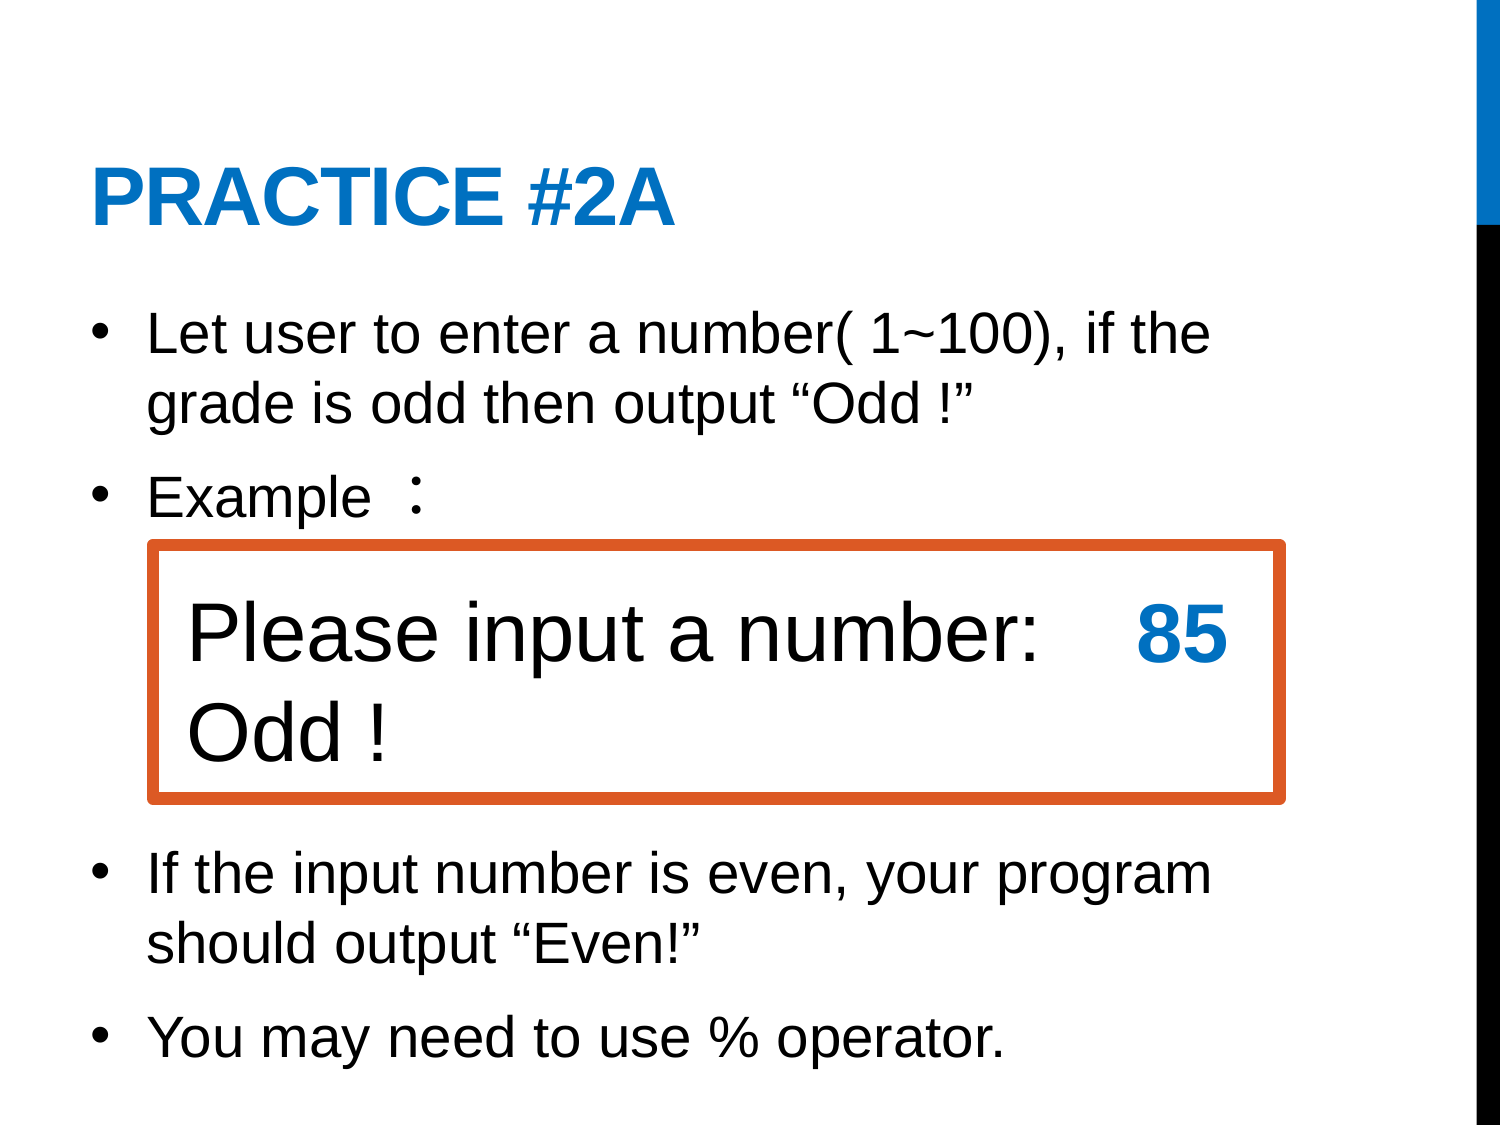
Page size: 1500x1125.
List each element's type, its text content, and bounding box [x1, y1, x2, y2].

text_box Please input a number: Odd ! [171, 570, 1214, 786]
list Let user to enter a number( 1~100), if the grade is odd then output “Odd !” Example： If the input number is even, your program should output “Even!” You may need to use % operator. [75, 287, 1325, 1125]
text_box 85 [1121, 571, 1244, 687]
title Practice #2A [75, 25, 1025, 250]
text_box [151, 543, 1282, 801]
